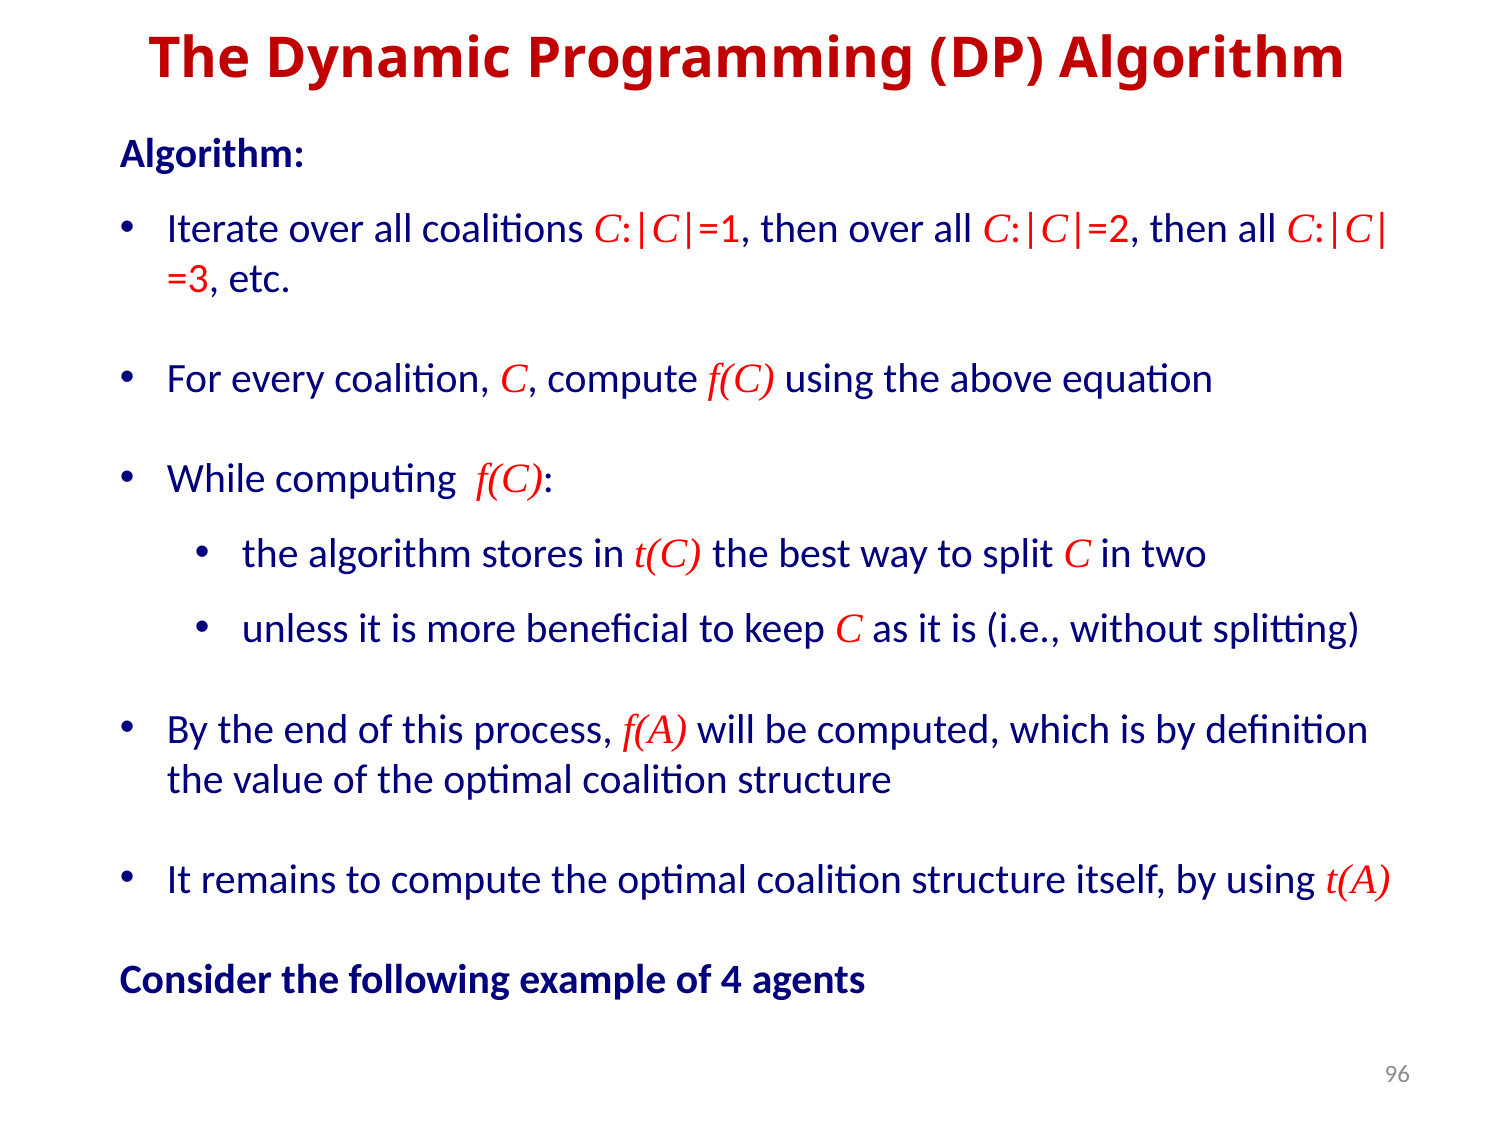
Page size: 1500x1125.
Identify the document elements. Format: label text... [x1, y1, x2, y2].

slide_number 96 [1074, 1042, 1425, 1103]
text_box The Dynamic Programming (DP) Algorithm [93, 14, 1401, 97]
text_box Algorithm: Iterate over all coalitions C:|C|=1, then over all C:|C|=2, then all C:|C|=3, etc. For every coalition, C, compute f(C) using the above equation While computing f(C): the algorithm stores in t(C) the best way to split C in two unless it is more beneficial to keep C as it is (i.e., without splitting) By the end of this process, f(A) will be computed, which is by definition the value of the optimal coalition structure It remains to compute the optimal coalition structure itself, by using t(A) Consider the following example of 4 agents [105, 118, 1432, 1059]
